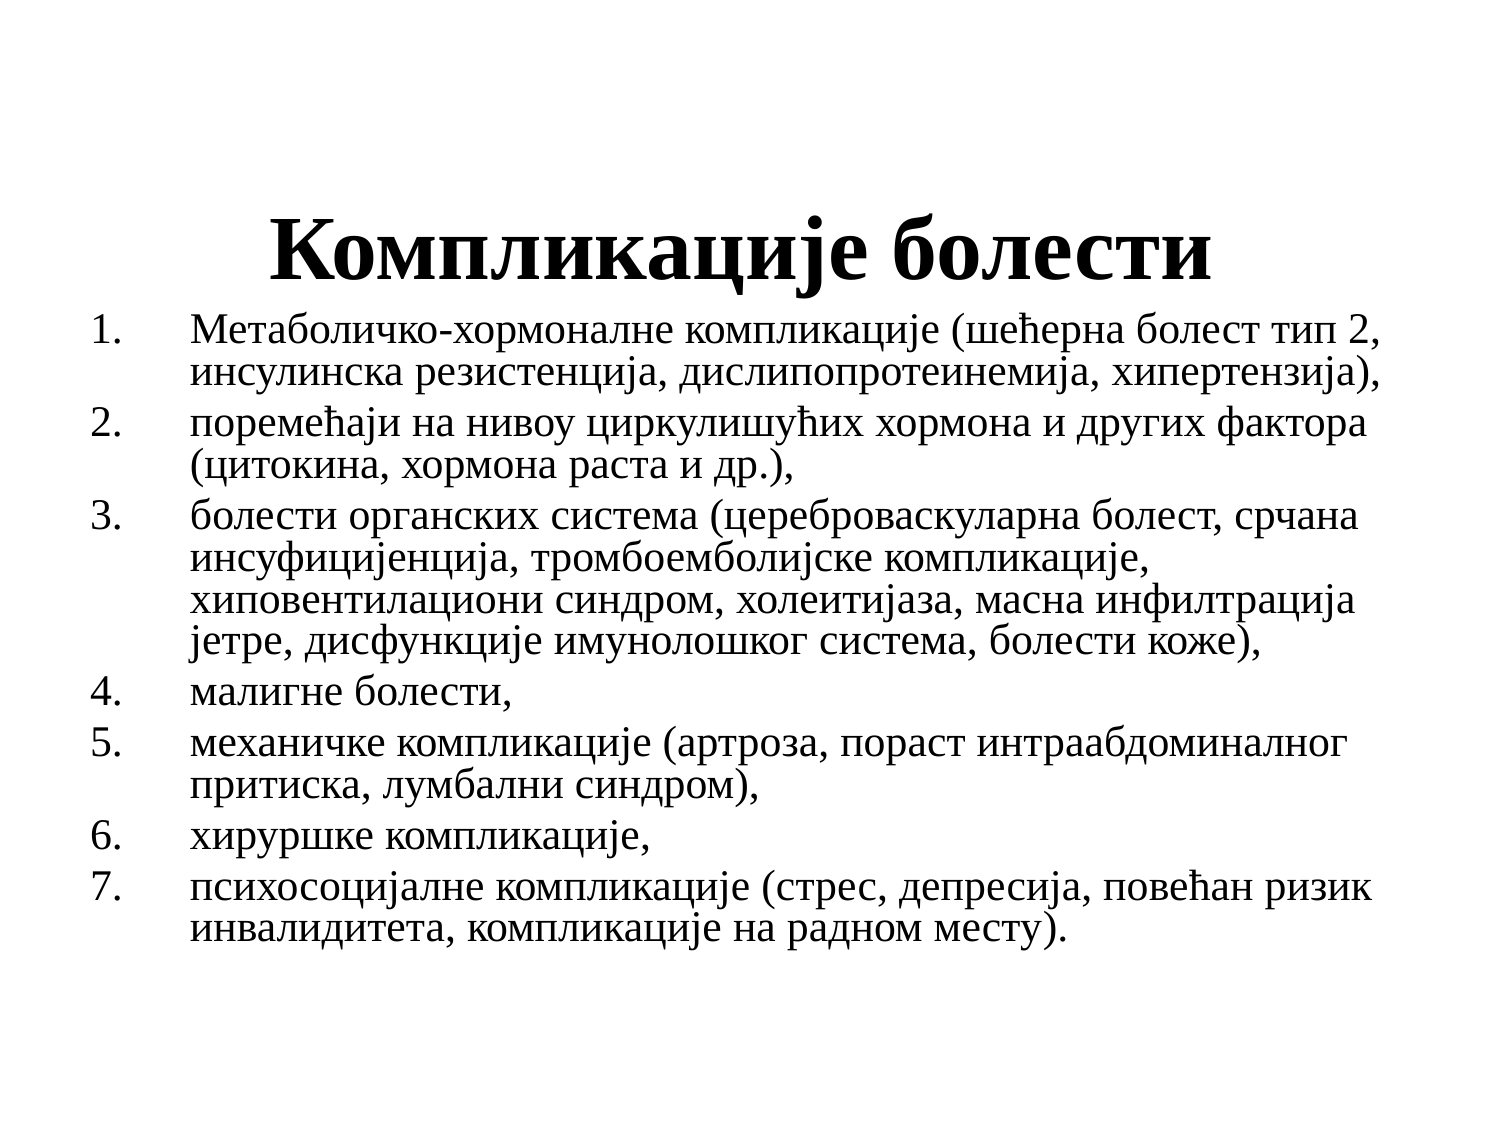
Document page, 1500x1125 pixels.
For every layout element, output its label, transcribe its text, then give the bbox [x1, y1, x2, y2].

list Метаболичко-хормоналне компликације (шећерна болест тип 2, инсулинска резистенција, дислипопротеинемија, хипертензија), поремећаји на нивоу циркулишућих хормона и других фактора (цитокина, хормона раста и др.), болести органских система (цереброваскуларна болест, срчана инсуфицијенција, тромбоемболијске компликације, хиповентилациони синдром, холеитијаза, масна инфилтрација јетре, дисфункције имунолошког система, болести коже), малигне болести, механичке компликације (артроза, пораст интраабдоминалног притиска, лумбални синдром), хируршке компликације, психосоцијалне компликације (стрес, депресија, повећан ризик инвалидитета, компликације на радном месту). [75, 302, 1459, 1050]
title Компликације болести [76, 148, 1427, 302]
